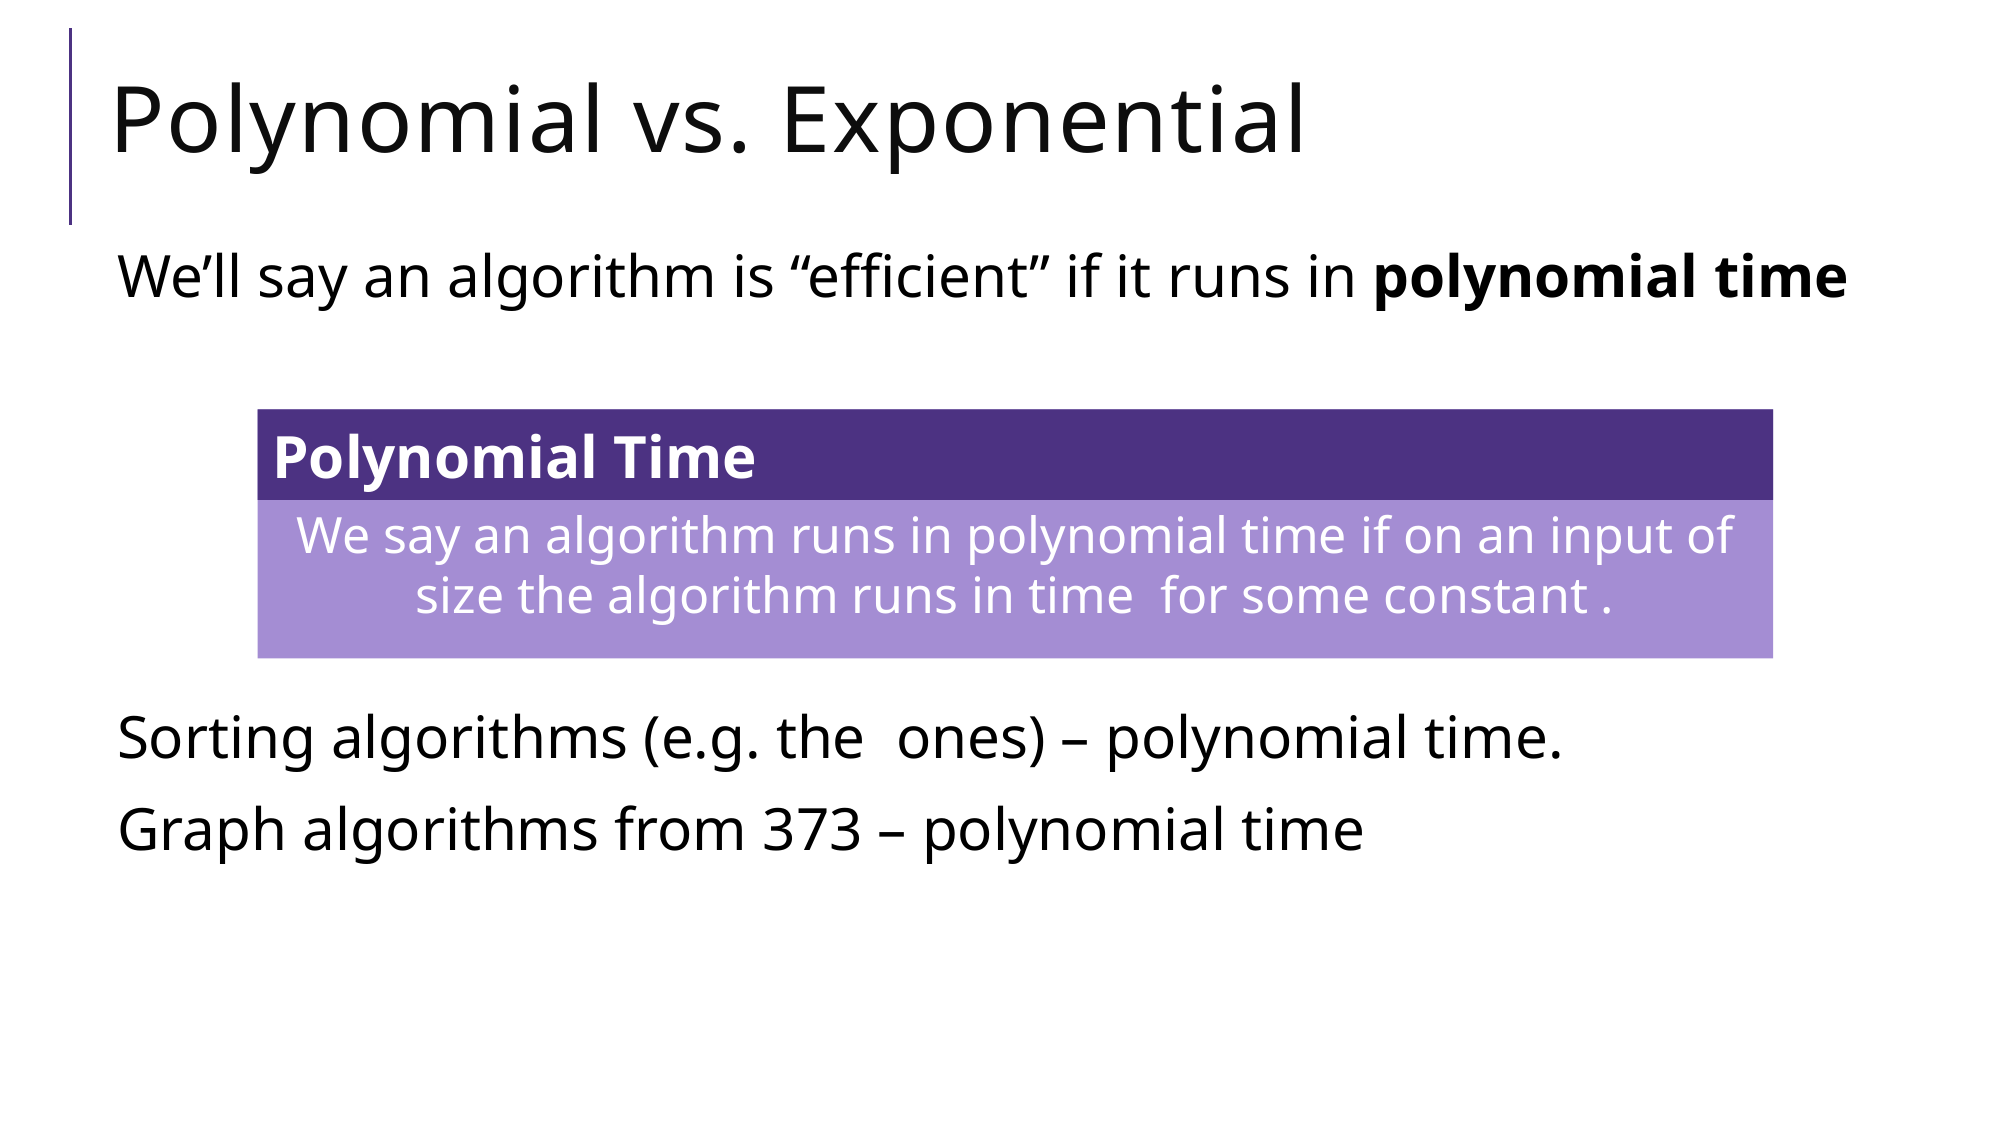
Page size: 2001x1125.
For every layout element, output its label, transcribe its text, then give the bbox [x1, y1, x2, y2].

title Polynomial vs. Exponential [94, 43, 1930, 210]
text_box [257, 409, 1774, 659]
